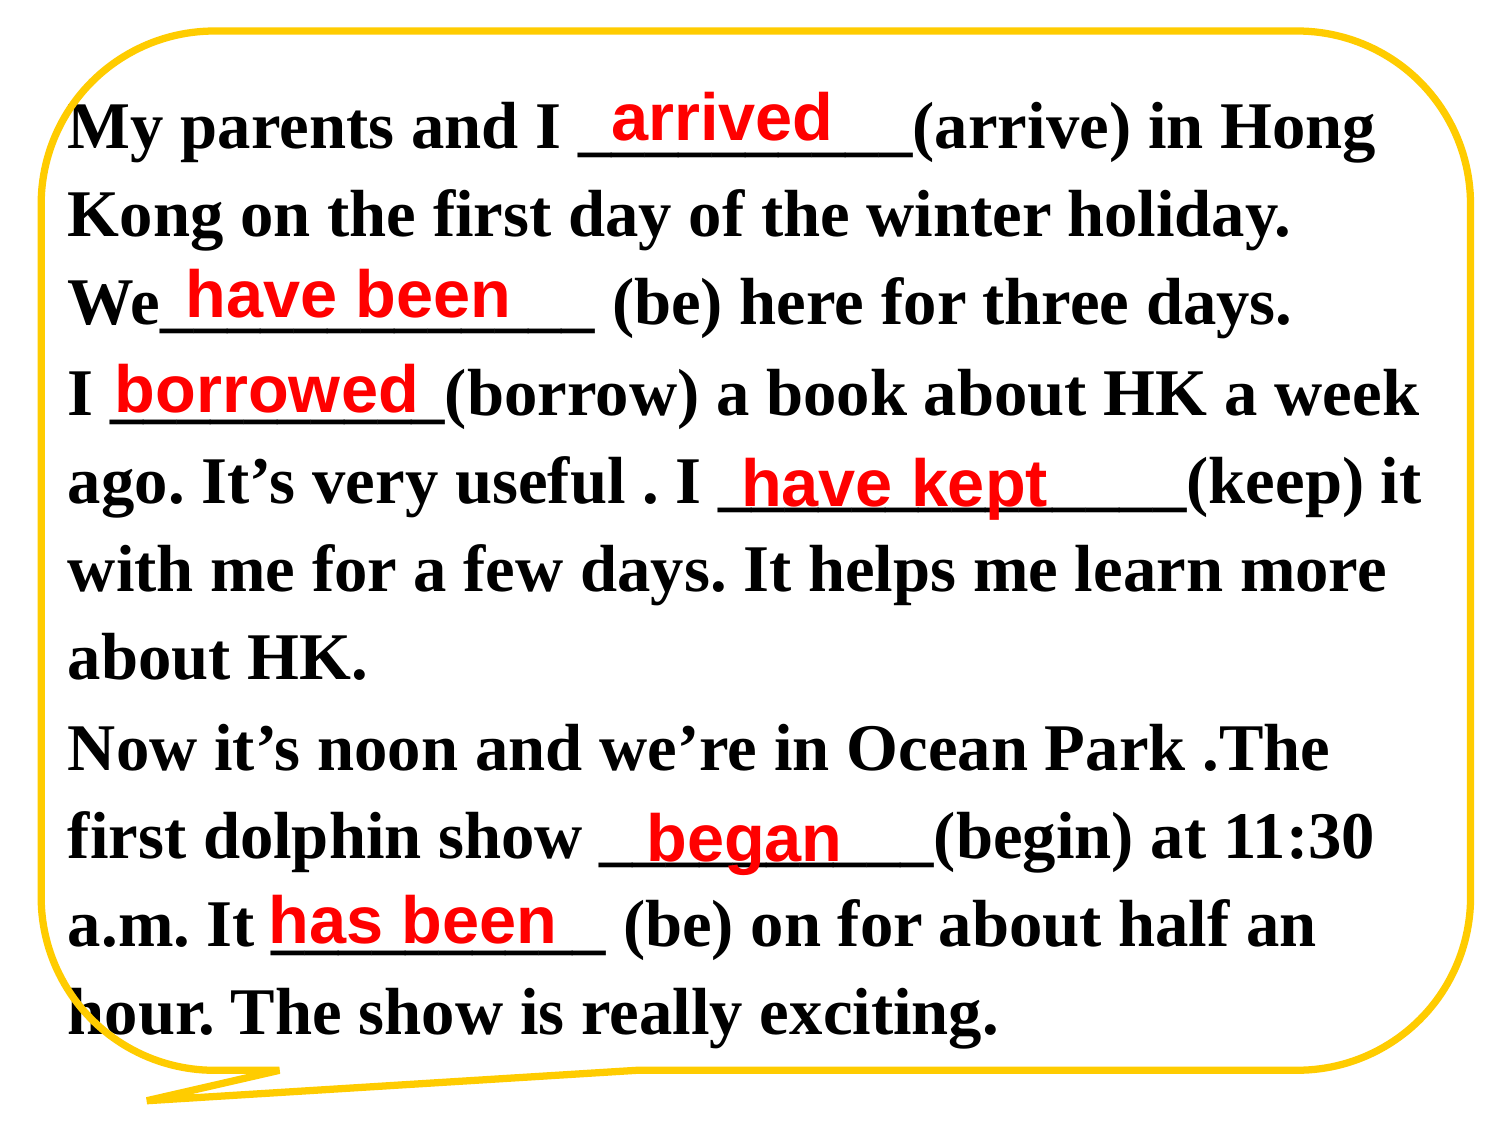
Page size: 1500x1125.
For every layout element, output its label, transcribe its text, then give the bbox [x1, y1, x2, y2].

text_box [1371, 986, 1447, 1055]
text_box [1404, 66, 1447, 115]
text_box borrowed [100, 337, 434, 433]
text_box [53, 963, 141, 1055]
text_box have been [171, 243, 527, 339]
text_box arrived [596, 66, 867, 161]
text_box began [631, 786, 858, 882]
text_box [41, 31, 1471, 1101]
text_box have kept [726, 432, 1064, 528]
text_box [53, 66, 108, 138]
text_box has been [253, 869, 573, 965]
